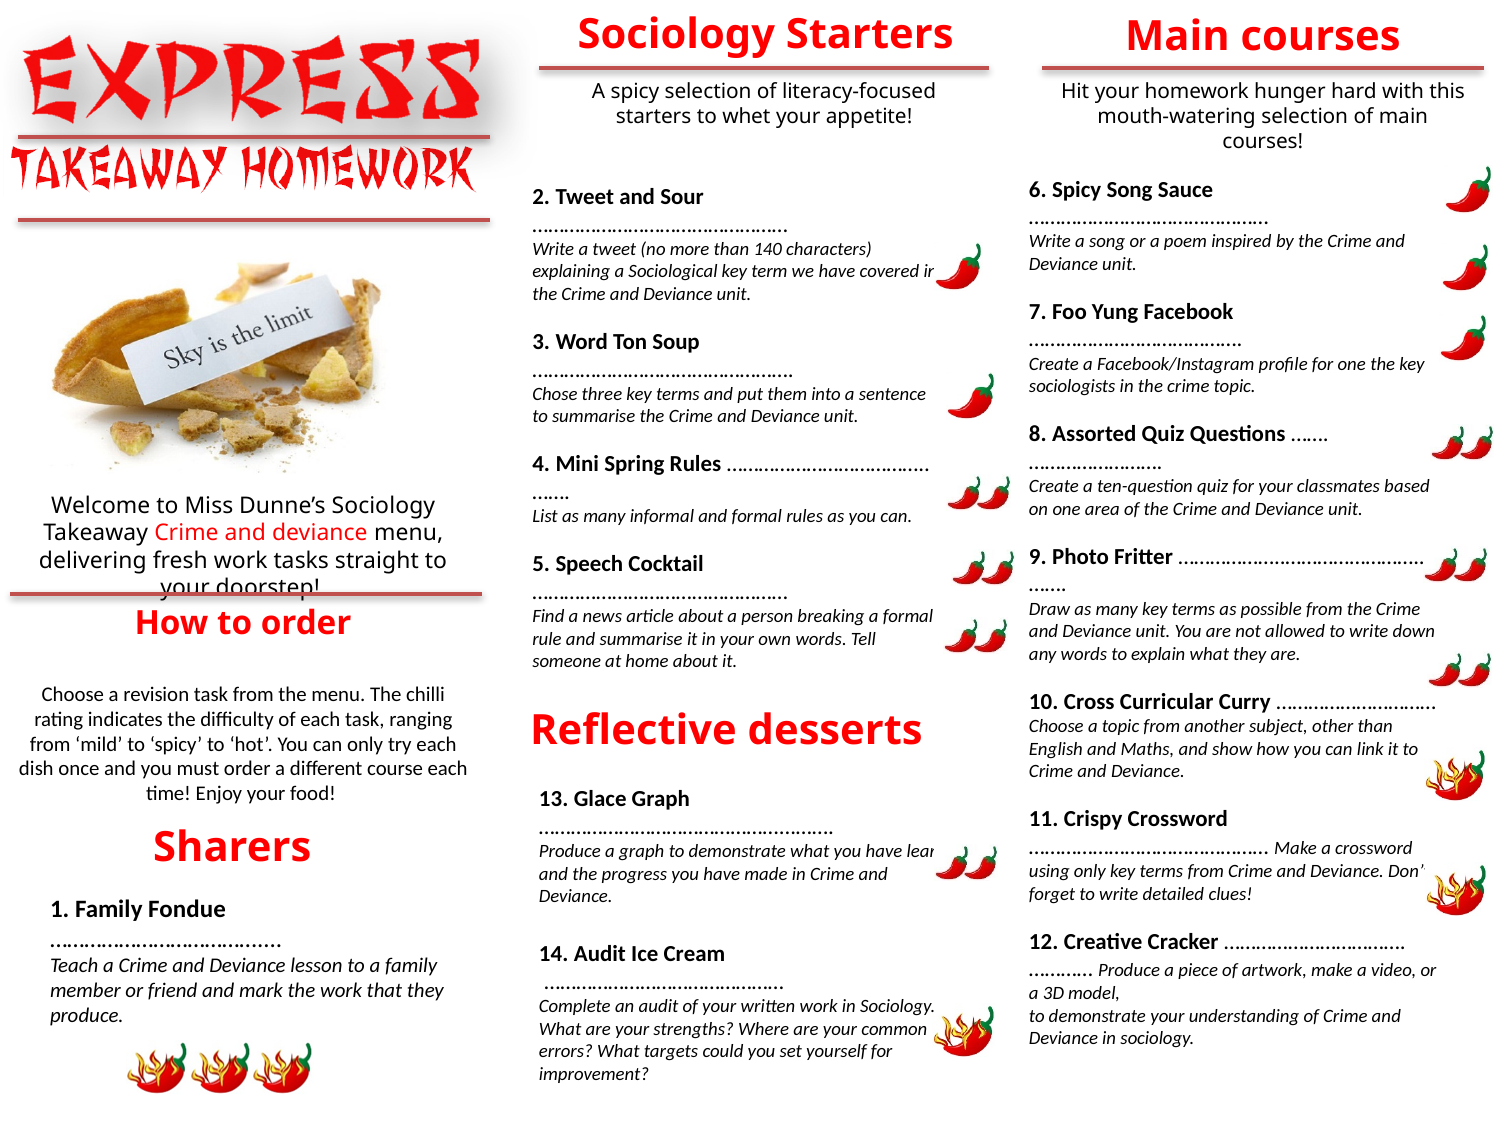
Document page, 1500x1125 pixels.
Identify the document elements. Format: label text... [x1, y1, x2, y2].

picture [2, 136, 479, 197]
picture [946, 474, 1011, 511]
text_box Reflective desserts [478, 695, 975, 761]
text_box Hit your homework hunger hard with this mouth-watering selection of main courses! [1042, 73, 1484, 160]
text_box 1. Family Fondue ……………………………….... Teach a Crime and Deviance lesson to a family member or friend and mark the work that they produce. [35, 884, 473, 1035]
picture [943, 617, 1008, 654]
picture [946, 371, 996, 421]
text_box Main courses [1025, 1, 1500, 67]
picture [951, 549, 1016, 586]
picture [1423, 546, 1488, 583]
picture [934, 242, 984, 291]
picture [1424, 747, 1487, 801]
text_box 2. Tweet and Sour ………………………………………… Write a tweet (no more than 140 characters) explaining a Sociological key term we have covered in the Crime and Deviance unit. 3. Word Ton Soup …………………………………………. Chose three key terms and put them into a sentence to summarise the Crime and Deviance unit. 4. Mini Spring Rules ………………………………..……. List as many informal and formal rules as you can. 5. Speech Cocktail ………………………………………… Find a news article about a person breaking a formal rule and summarise it in your own words. Tell someone at home about it. [517, 174, 961, 695]
picture [1443, 165, 1493, 214]
picture [1429, 424, 1495, 461]
picture [934, 844, 999, 881]
text_box 13. Glace Graph ………………………………………...……. Produce a graph to demonstrate what you have learnt and the progress you have made in Crime and Deviance. [524, 776, 973, 914]
text_box Sharers [0, 812, 470, 878]
picture [125, 1040, 315, 1095]
picture [1425, 862, 1489, 916]
text_box Welcome to Miss Dunne’s Sociology Takeaway Crime and deviance menu, delivering fresh work tasks straight to your doorstep! Choose a revision task from the menu. The chilli rating indicates the difficulty of each task, ranging from ‘mild’ to ‘spicy’ to ‘hot’. You can only try each dish once and you must order a different course each time! Enjoy your food! [2, 243, 485, 594]
text_box 14. Audit Ice Cream ……………………………………… Complete an audit of your written work in Sociology. What are your strengths? Where are your common errors? What targets could you set yourself for improvement? [524, 931, 961, 1092]
text_box Sociology Starters [517, 0, 1014, 64]
picture [1427, 651, 1492, 688]
picture [932, 1003, 996, 1057]
text_box How to order [0, 594, 492, 649]
text_box Welcome to Miss Dunne’s Sociology Takeaway Crime and deviance menu, delivering fresh work tasks straight to your doorstep! Choose a revision task from the menu. The chilli rating indicates the difficulty of each task, ranging from ‘mild’ to ‘spicy’ to ‘hot’. You can only try each dish once and you must order a different course each time! Enjoy your food! [2, 649, 485, 833]
picture [1440, 243, 1490, 292]
picture [43, 249, 397, 474]
picture [17, 30, 483, 130]
picture [1439, 313, 1489, 362]
text_box 6. Spicy Song Sauce ……………………………………… Write a song or a poem inspired by the Crime and Deviance unit. 7. Foo Yung Facebook …………………………………. Create a Facebook/Instagram profile for one the key sociologists in the crime topic. 8. Assorted Quiz Questions …….……………………. Create a ten-question quiz for your classmates based on one area of the Crime and Deviance unit. 9. Photo Fritter ………………..……………………..……. Draw as many key terms as possible from the Crime and Deviance unit. You are not allowed to write down any words to explain what they are. 10. Cross Curricular Curry ………………………… Choose a topic from another subject, other than English and Maths, and show how you can link it to Crime and Deviance. 11. Crispy Crossword ……………………………………… Make a crossword using only key terms from Crime and Deviance. Don’t forget to write detailed clues! 12. Creative Cracker …………………………….………… Produce a piece of artwork, make a video, or a 3D model, to demonstrate your understanding of Crime and Deviance in sociology. [1014, 166, 1457, 1125]
text_box A spicy selection of literacy-focused starters to whet your appetite! [539, 72, 989, 135]
